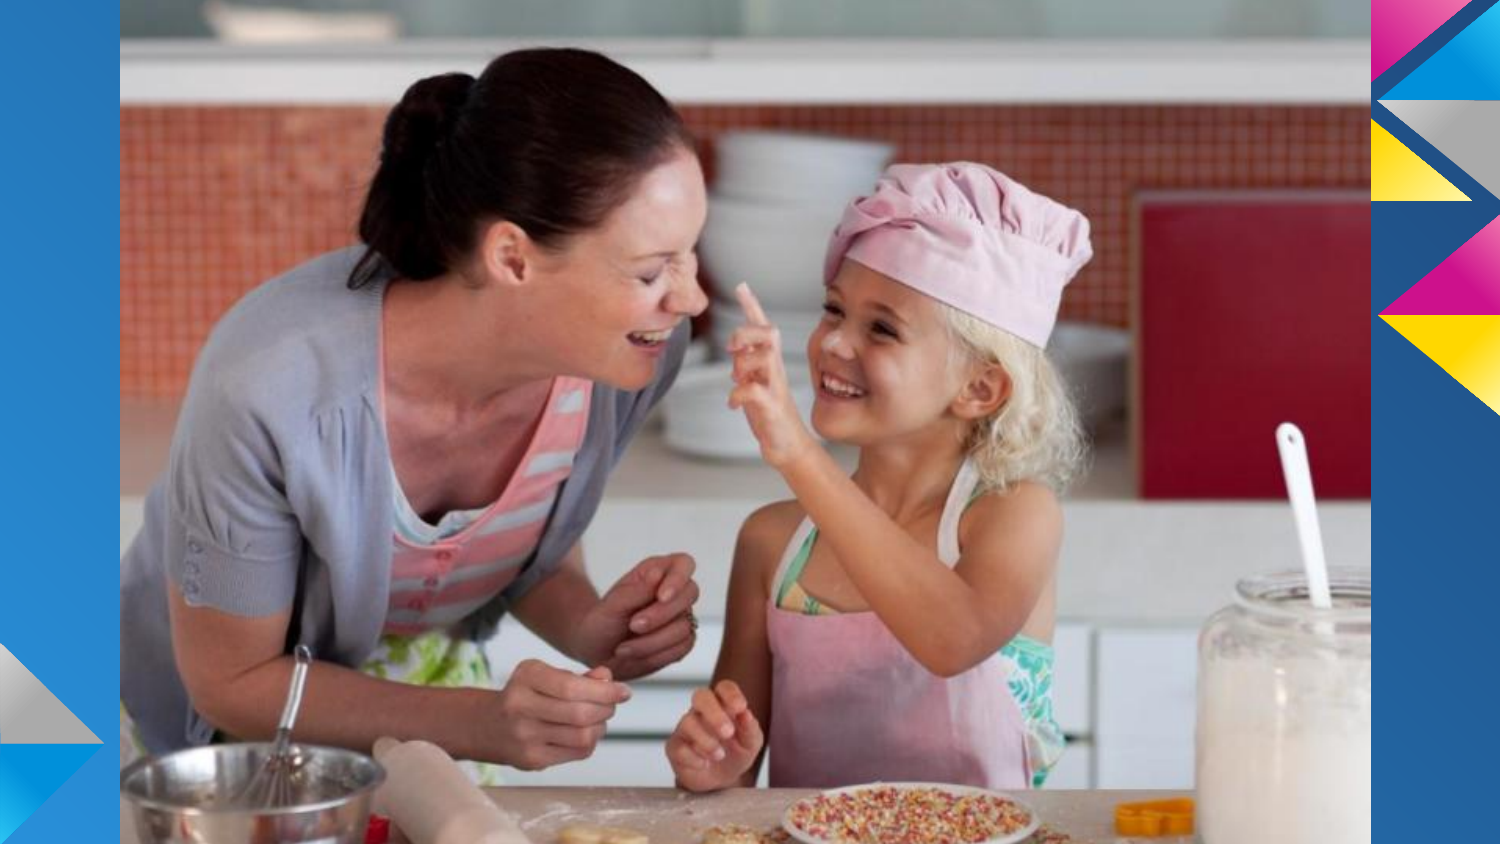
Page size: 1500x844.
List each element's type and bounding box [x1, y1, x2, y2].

picture [120, 0, 1371, 844]
